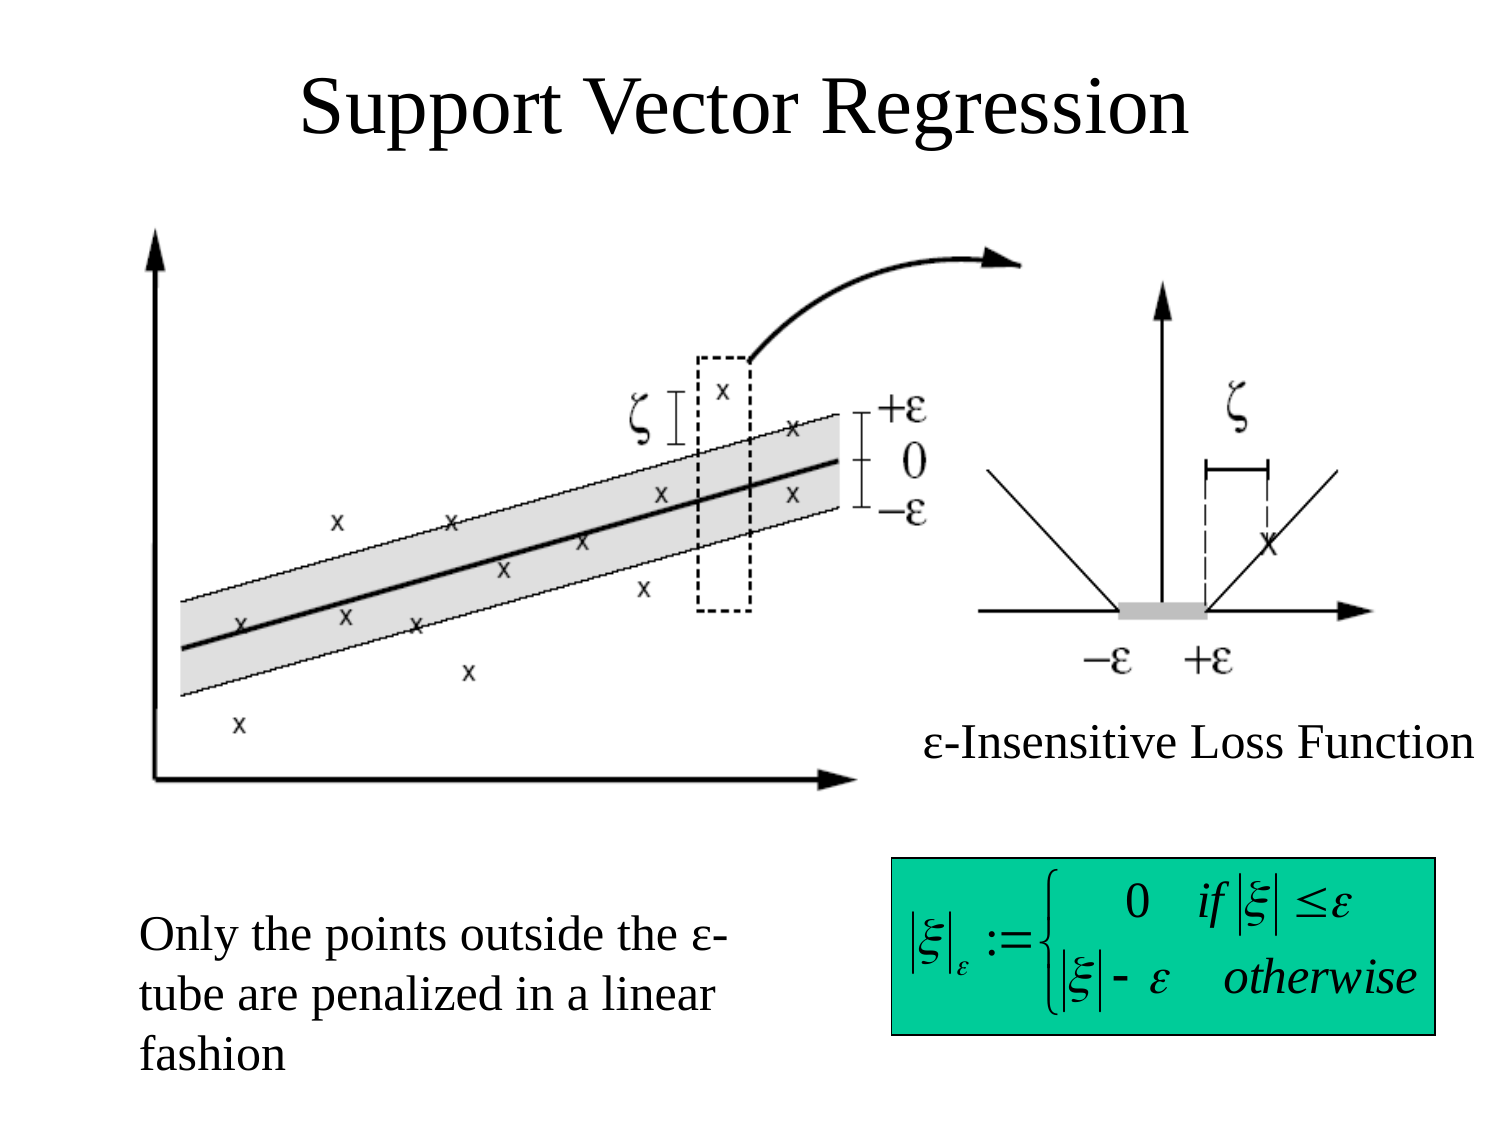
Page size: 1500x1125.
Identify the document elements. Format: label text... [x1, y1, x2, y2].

text_box [891, 857, 903, 1035]
text_box Only the points outside the ε-tube are penalized in a linear fashion [123, 893, 798, 1088]
picture [96, 187, 1419, 821]
text_box ε-Insensitive Loss Function [1423, 700, 1490, 776]
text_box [903, 857, 1430, 1028]
title Support Vector Regression [70, 23, 1421, 178]
